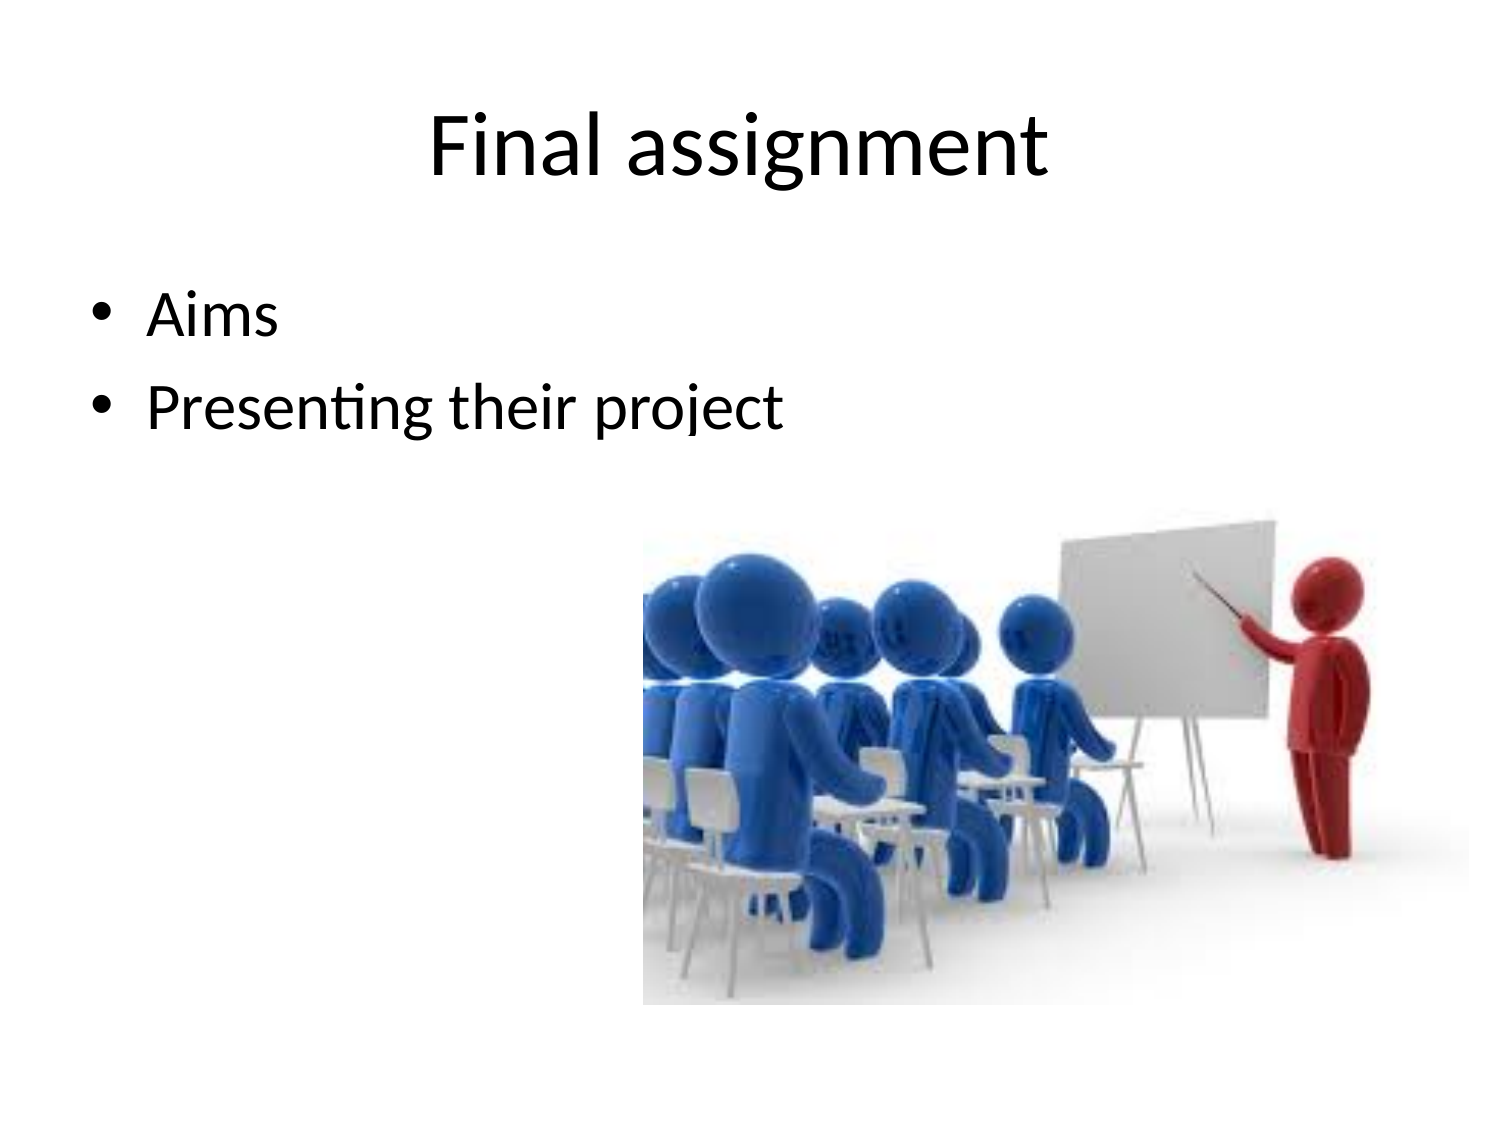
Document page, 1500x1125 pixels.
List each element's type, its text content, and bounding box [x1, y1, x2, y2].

title Final assignment [75, 45, 1425, 233]
list Aims Presenting their project [75, 262, 1425, 1005]
picture [643, 436, 1470, 1006]
